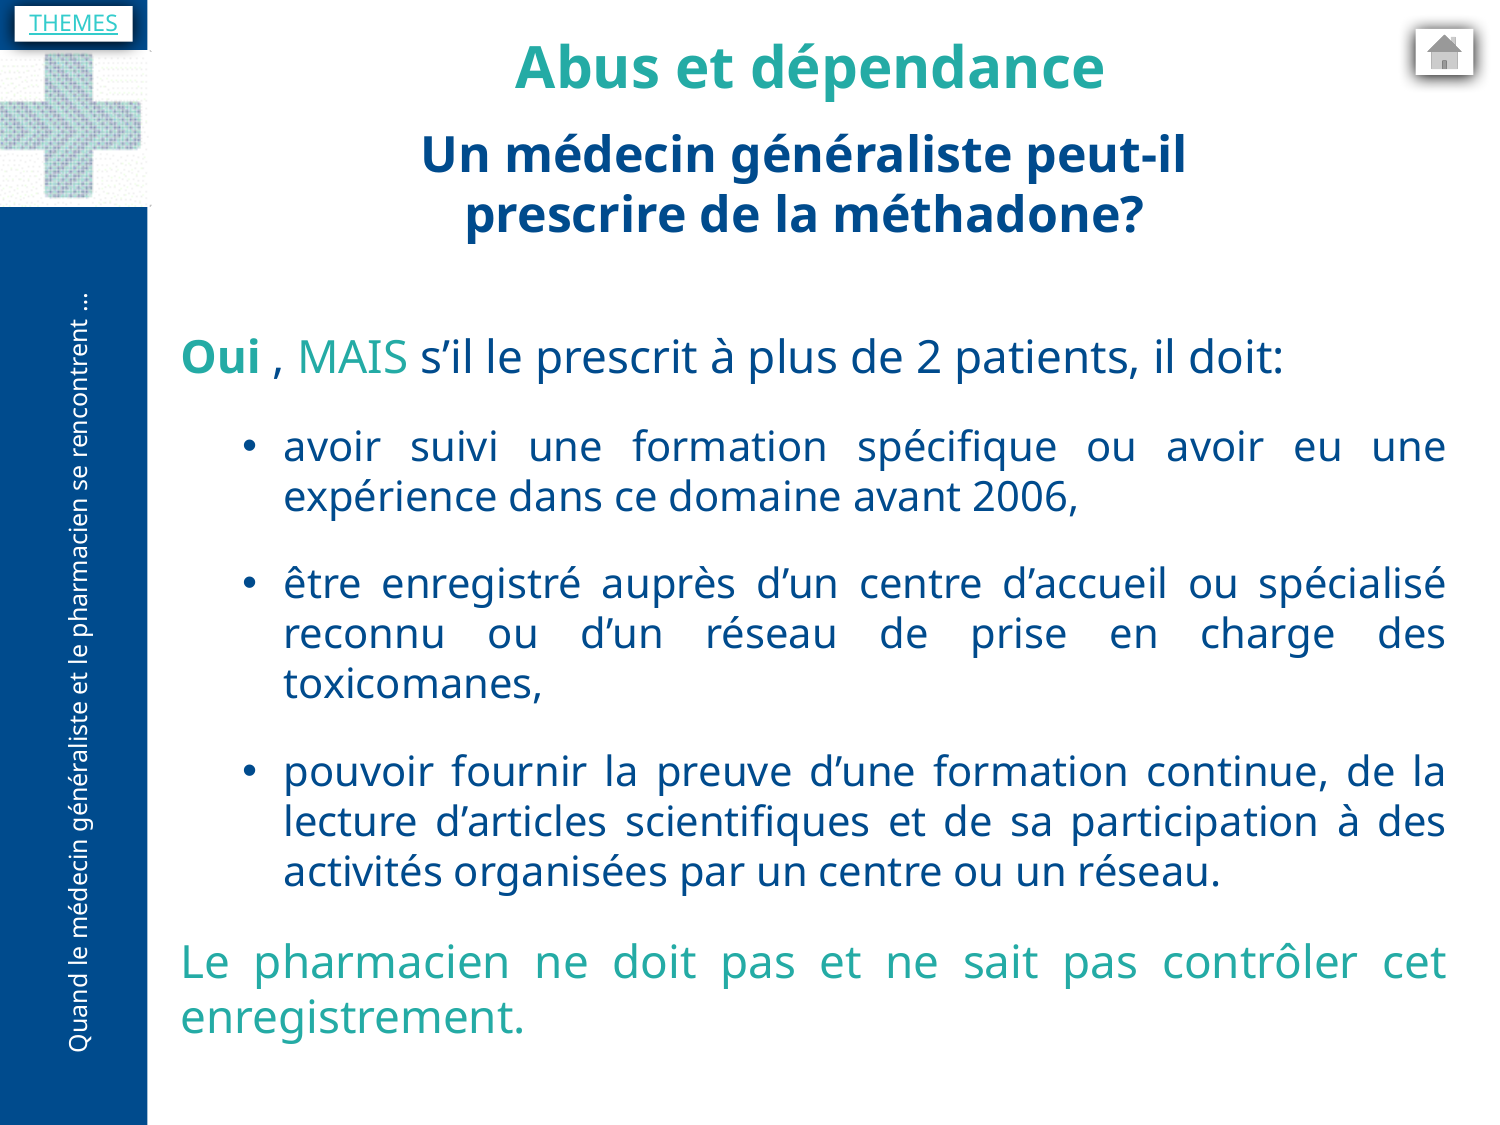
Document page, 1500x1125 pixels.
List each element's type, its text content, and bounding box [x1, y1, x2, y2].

text_box Un médecin généraliste peut-il prescrire de la méthadone? [159, 115, 1463, 251]
picture [0, 50, 152, 207]
list Abus et dépendance [159, 30, 1463, 115]
list Oui , MAIS s’il le prescrit à plus de 2 patients, il doit: avoir suivi une formation spécifique ou avoir eu une expérience dans ce domaine avant 2006, être enregistré auprès d’un centre d’accueil ou spécialisé reconnu ou d’un réseau de prise en charge des toxicomanes, pouvoir fournir la preuve d’une formation continue, de la lecture d’articles scientifiques et de sa participation à des activités organisées par un centre ou un réseau. Le pharmacien ne doit pas et ne sait pas contrôler cet enregistrement. [165, 319, 1463, 971]
text_box THEMES [14, 5, 134, 42]
text_box [1415, 28, 1474, 76]
